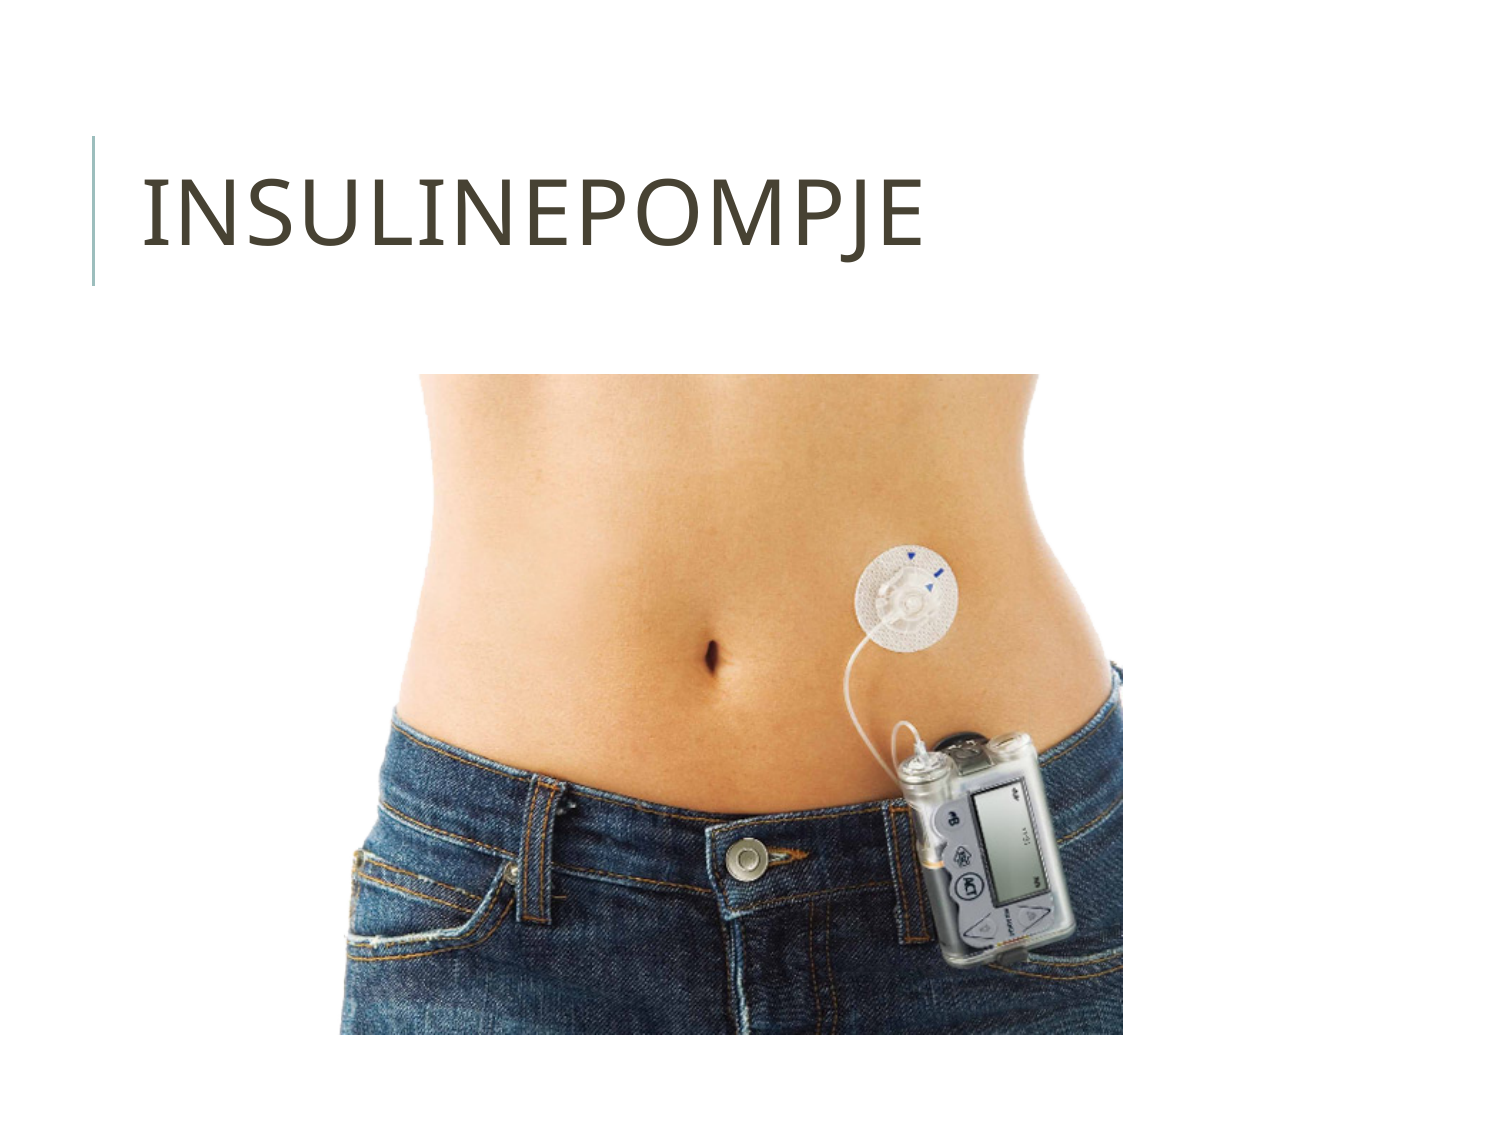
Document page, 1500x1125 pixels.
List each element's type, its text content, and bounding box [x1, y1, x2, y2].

title insulinepompje [126, 96, 1322, 342]
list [324, 374, 1124, 1036]
